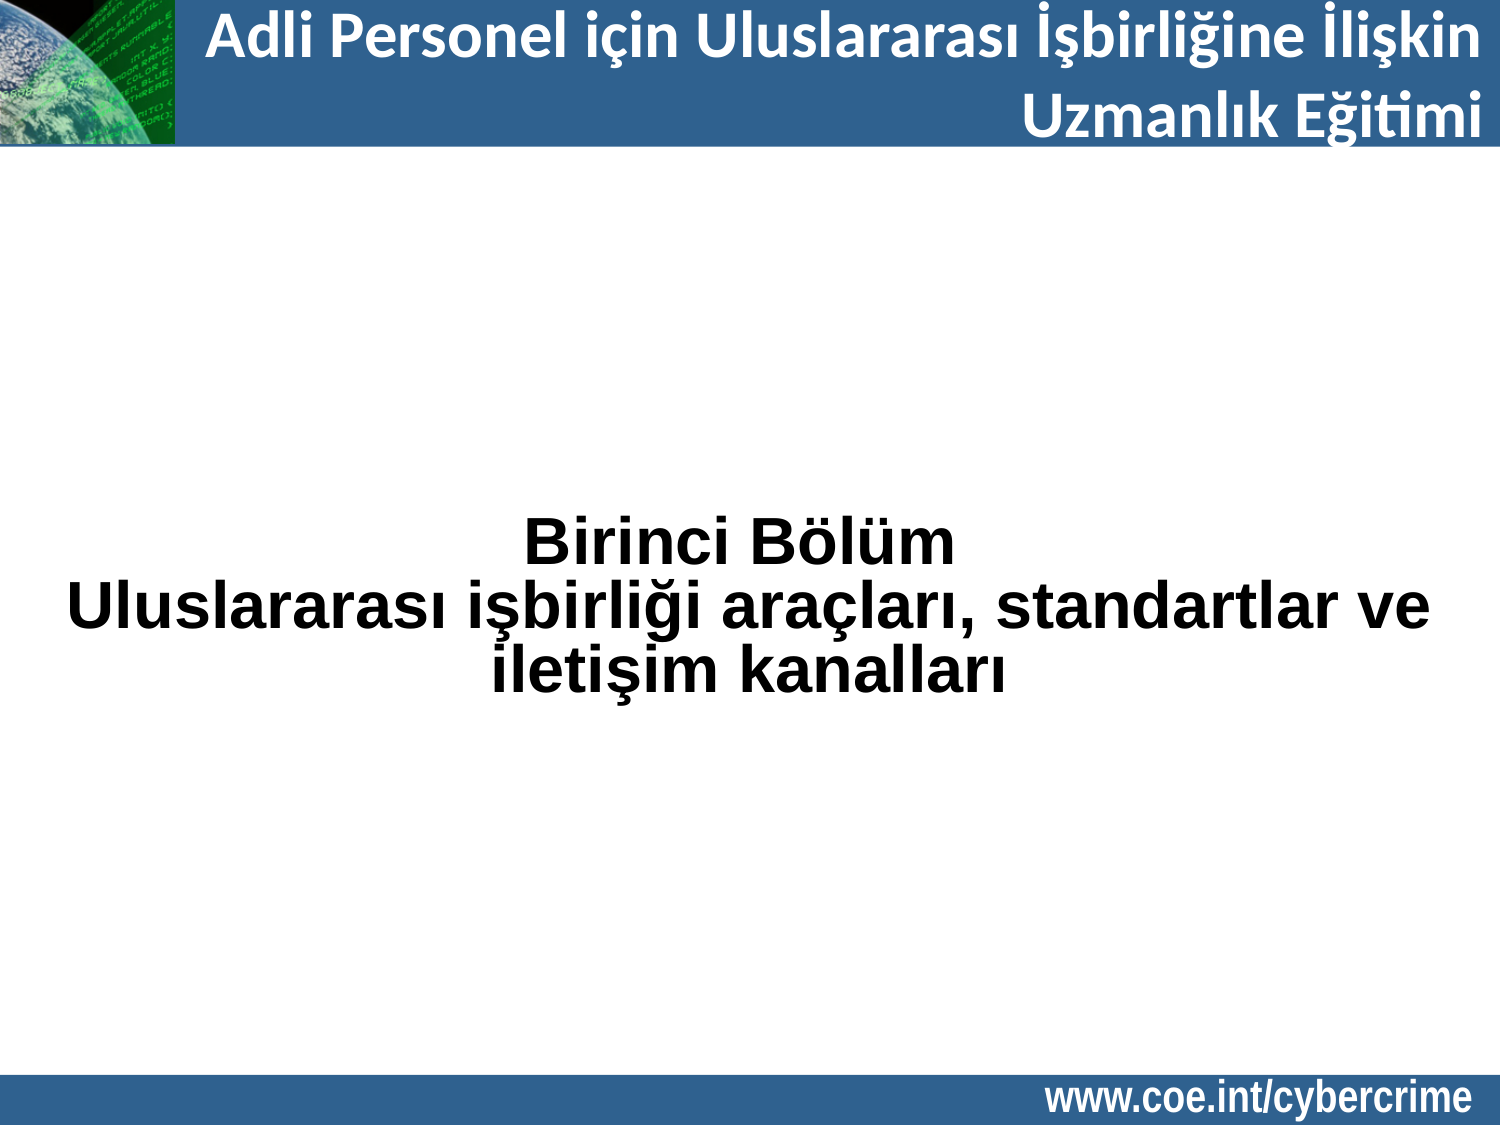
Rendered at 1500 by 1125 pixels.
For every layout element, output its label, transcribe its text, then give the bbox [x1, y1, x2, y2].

text_box Birinci Bölüm Uluslararası işbirliği araçları, standartlar ve iletişim kanalları [50, 426, 1450, 713]
text_box www.coe.int/cybercrime [1030, 1059, 1500, 1125]
picture [0, 0, 175, 144]
text_box [0, 1073, 1030, 1125]
text_box Adli Personel için Uluslararası İşbirliğine İlişkin Uzmanlık Eğitimi [177, 0, 1500, 149]
